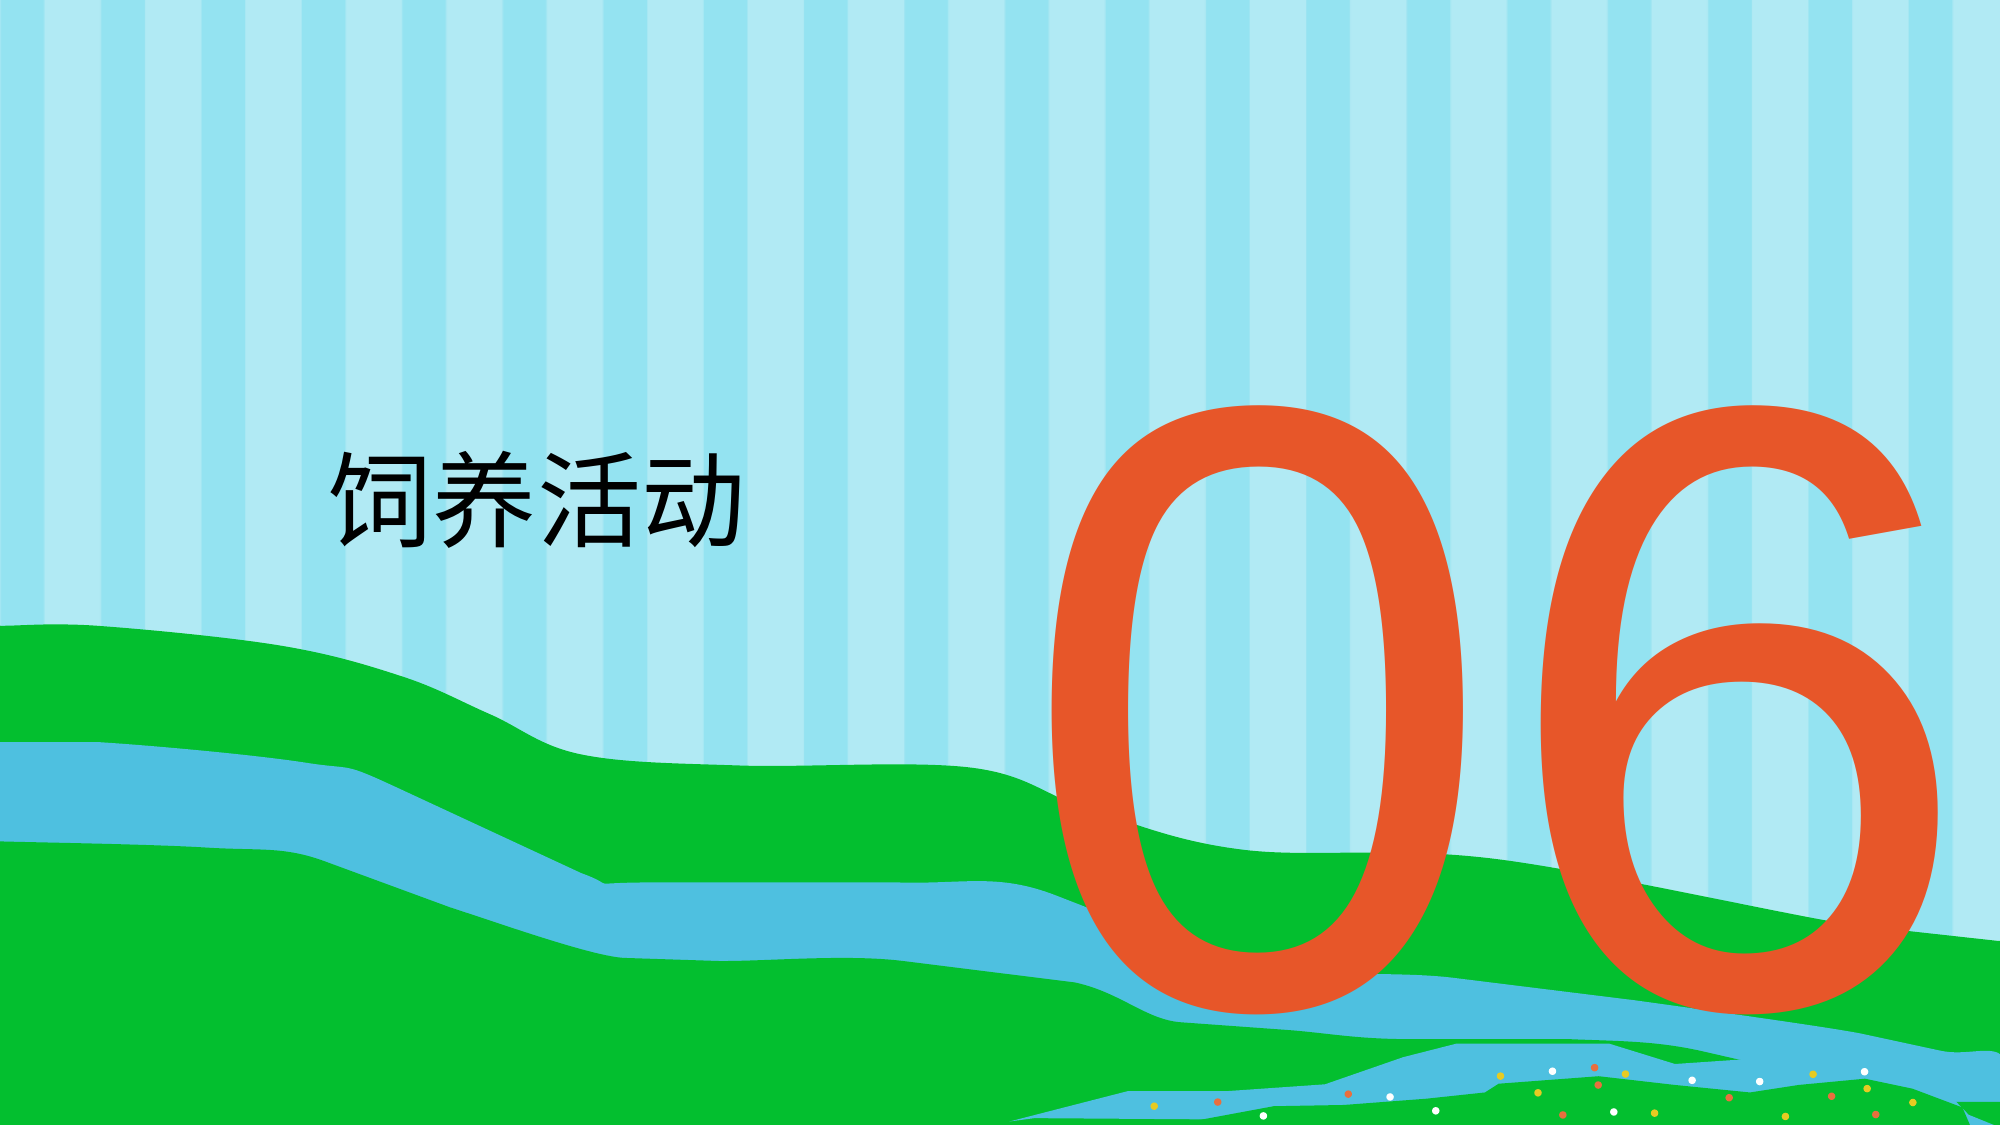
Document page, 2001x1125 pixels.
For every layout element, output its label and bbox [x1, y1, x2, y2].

text_box [1150, 1063, 1917, 1121]
picture [0, 0, 2000, 1125]
